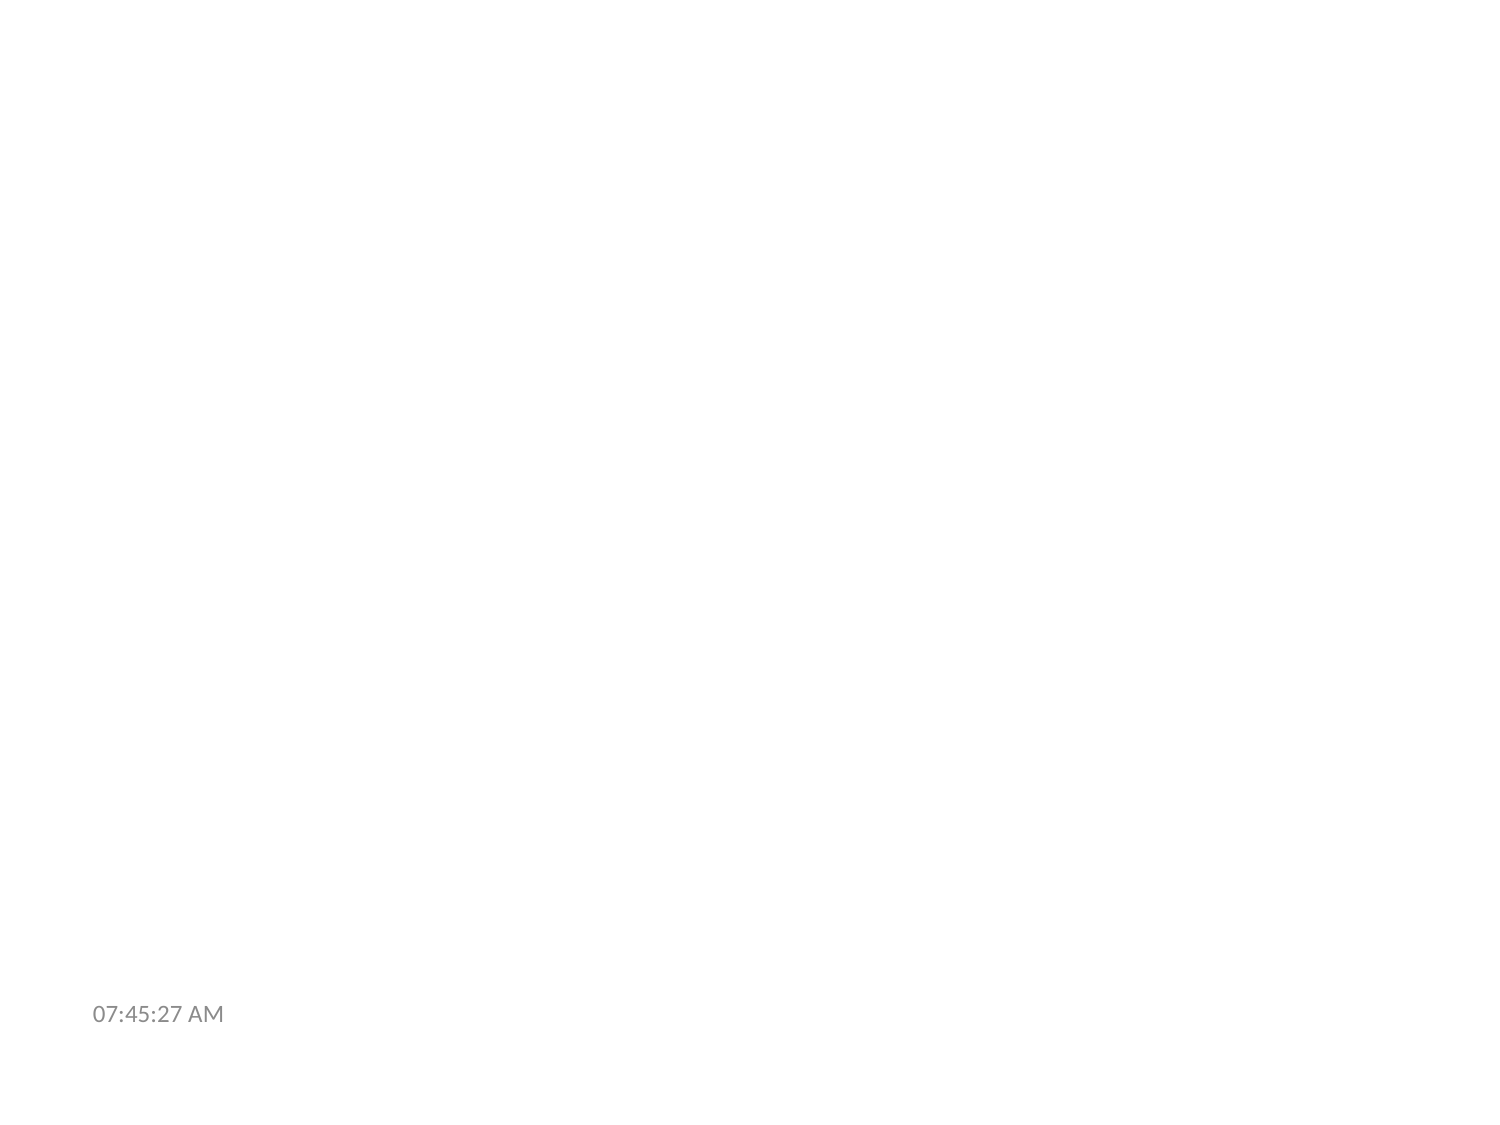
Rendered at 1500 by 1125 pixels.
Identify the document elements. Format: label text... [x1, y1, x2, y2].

text_box 3:35:09 PM [77, 982, 428, 1043]
